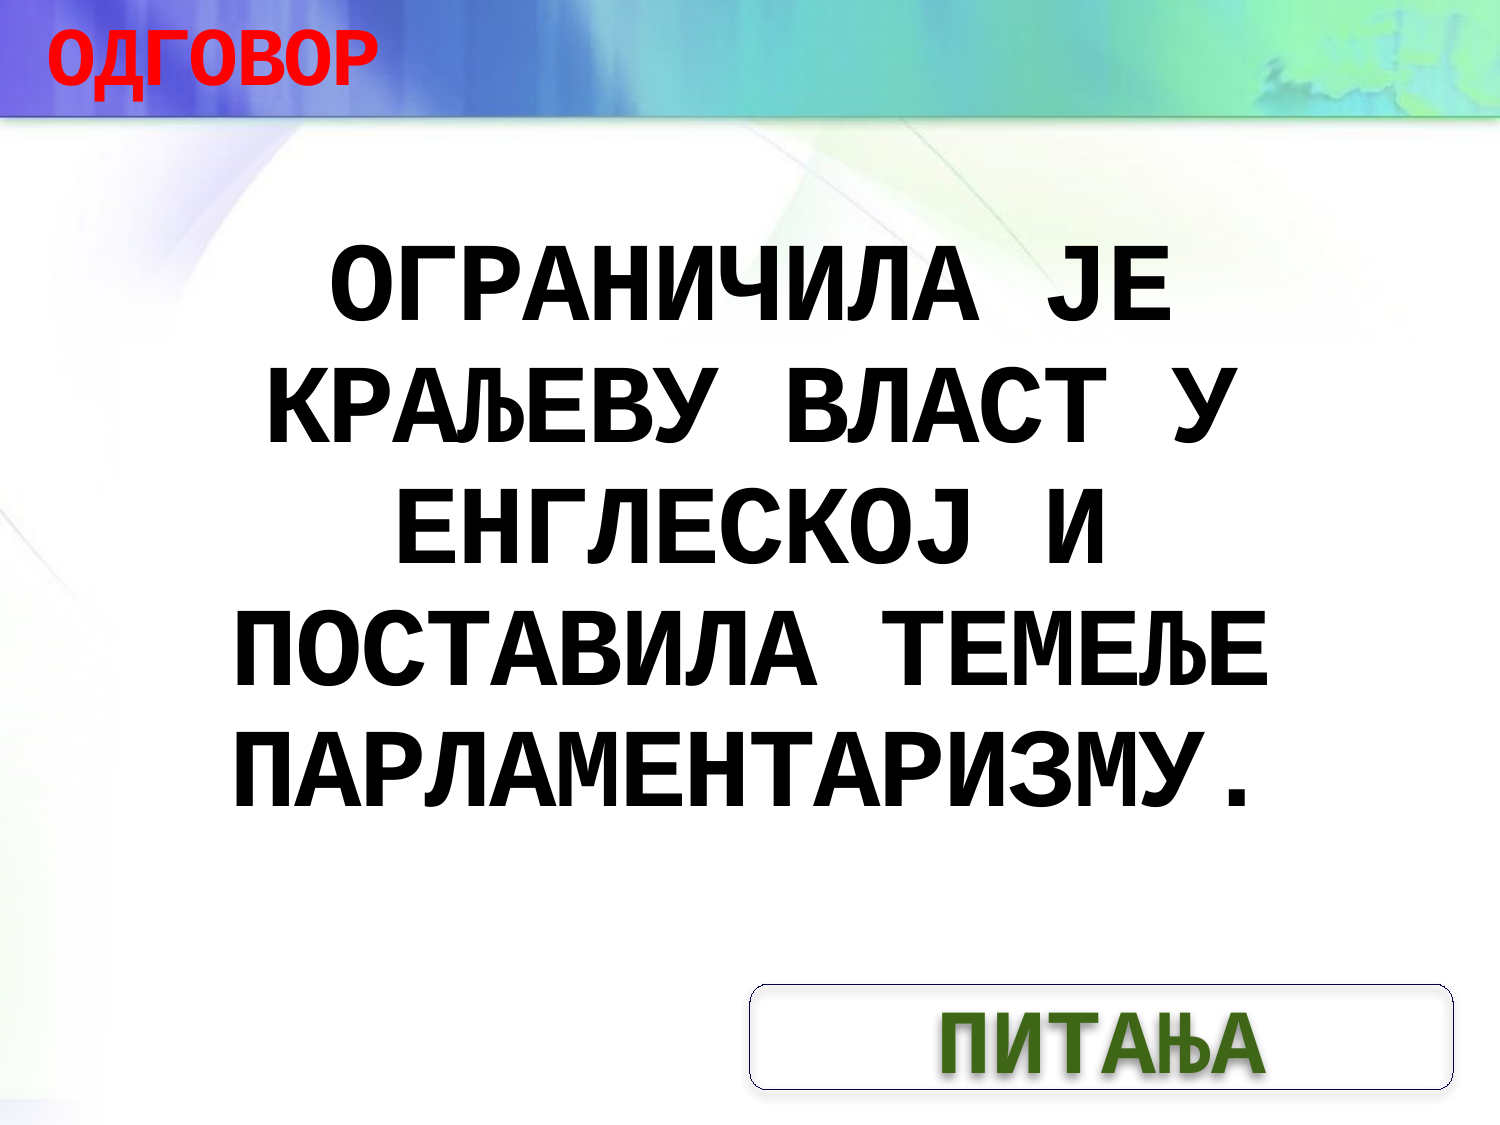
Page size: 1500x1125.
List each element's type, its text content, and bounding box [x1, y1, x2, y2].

text_box ОДГОВОР [46, 0, 774, 118]
text_box ПИТАЊА [749, 984, 1454, 1090]
title ОГРАНИЧИЛА ЈЕ КРАЉЕВУ ВЛАСТ У ЕНГЛЕСКОЈ И ПОСТАВИЛА ТЕМЕЉЕ ПАРЛАМЕНТАРИЗМУ. [82, 140, 1418, 914]
text_box ПИТАЊА [0, 0, 1500, 213]
picture [0, 213, 1500, 1125]
